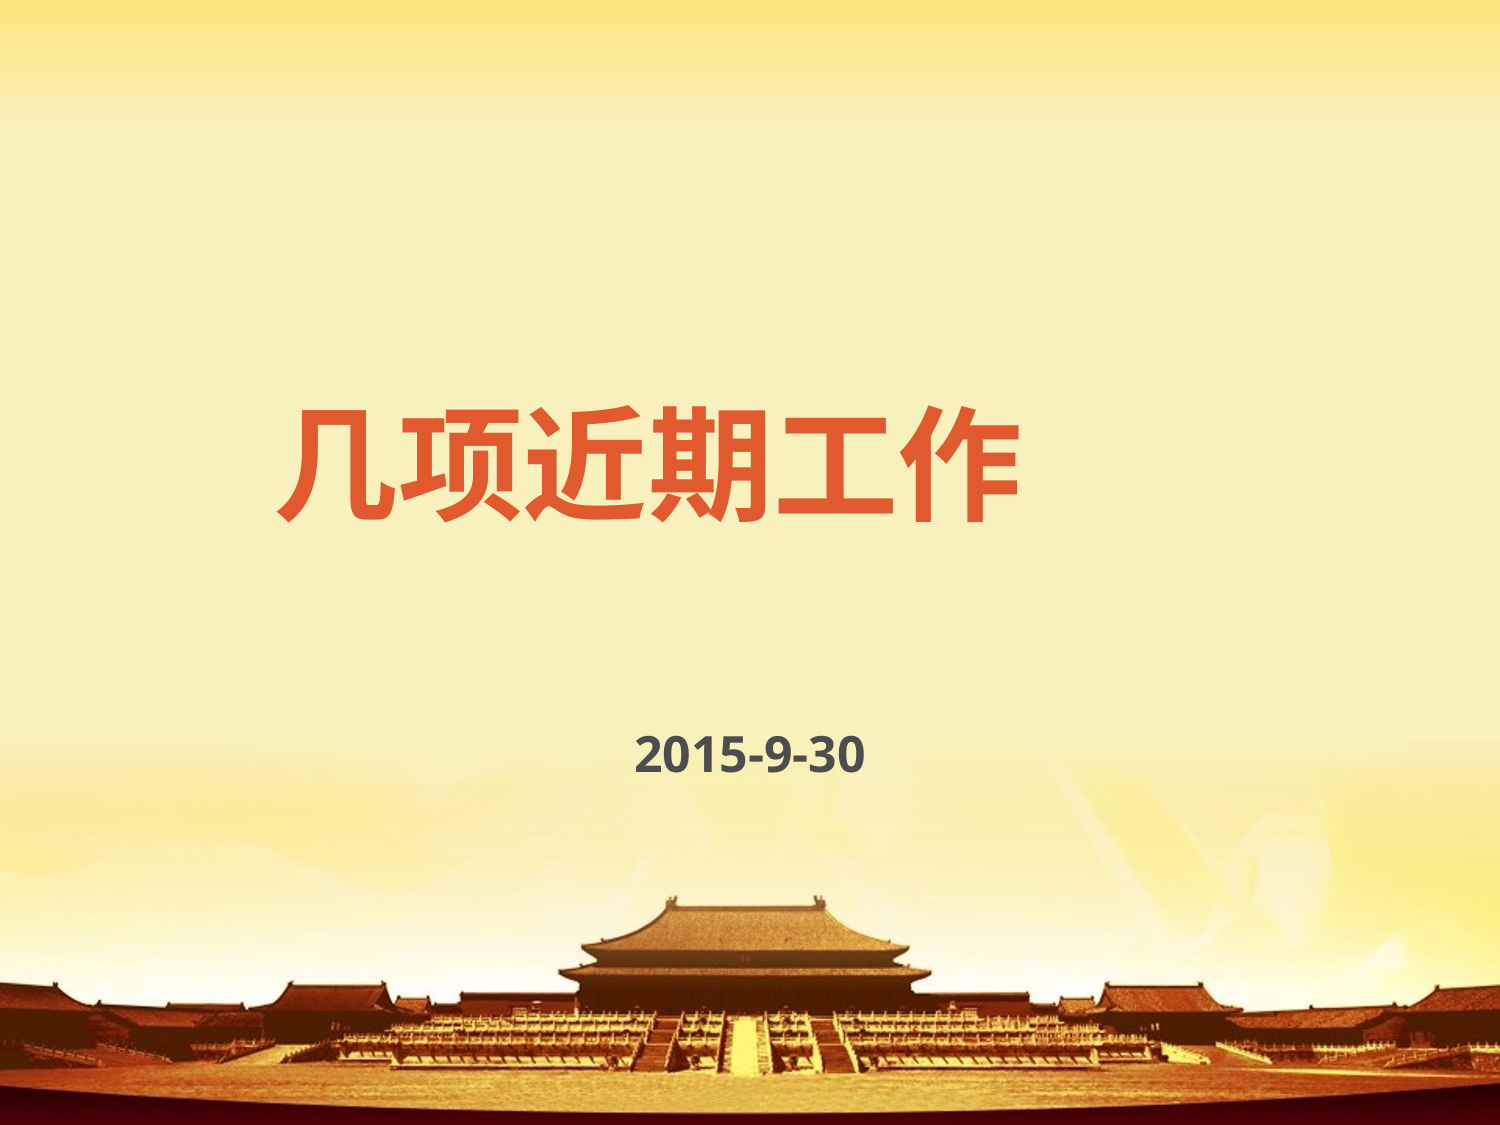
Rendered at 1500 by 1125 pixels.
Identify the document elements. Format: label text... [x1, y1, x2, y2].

picture [0, 0, 1500, 1125]
list 2015-9-30 [498, 719, 1002, 779]
title 几项近期工作 [258, 343, 1242, 546]
